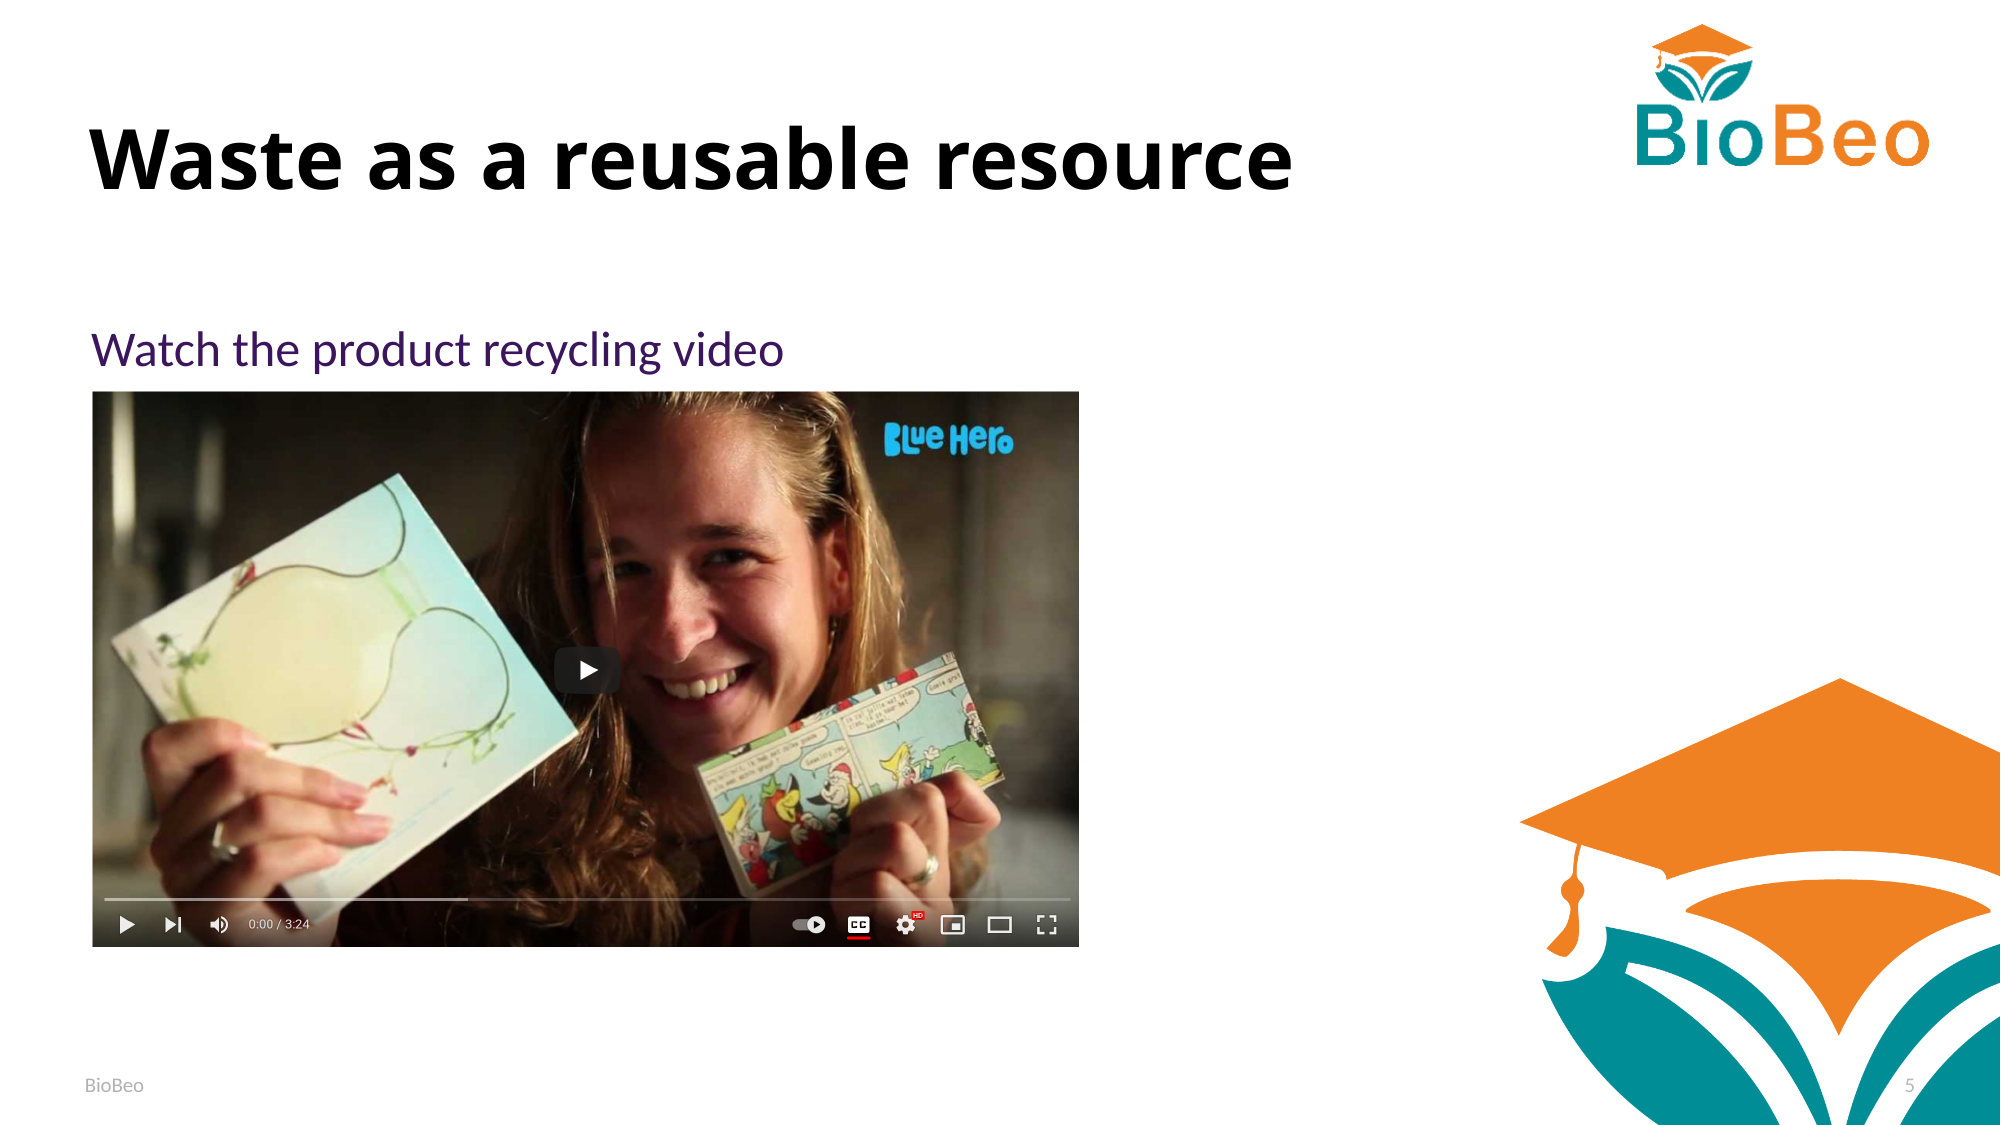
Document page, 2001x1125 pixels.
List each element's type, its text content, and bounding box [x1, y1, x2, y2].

slide_number 5 [1818, 1065, 1931, 1103]
picture [92, 391, 1079, 947]
picture [1478, 618, 2000, 1125]
picture [1635, 22, 1931, 88]
subtitle Watch the product recycling video [74, 308, 1937, 392]
footer BioBeo [69, 1065, 1805, 1103]
title Waste as a reusable resource [74, 88, 1935, 237]
